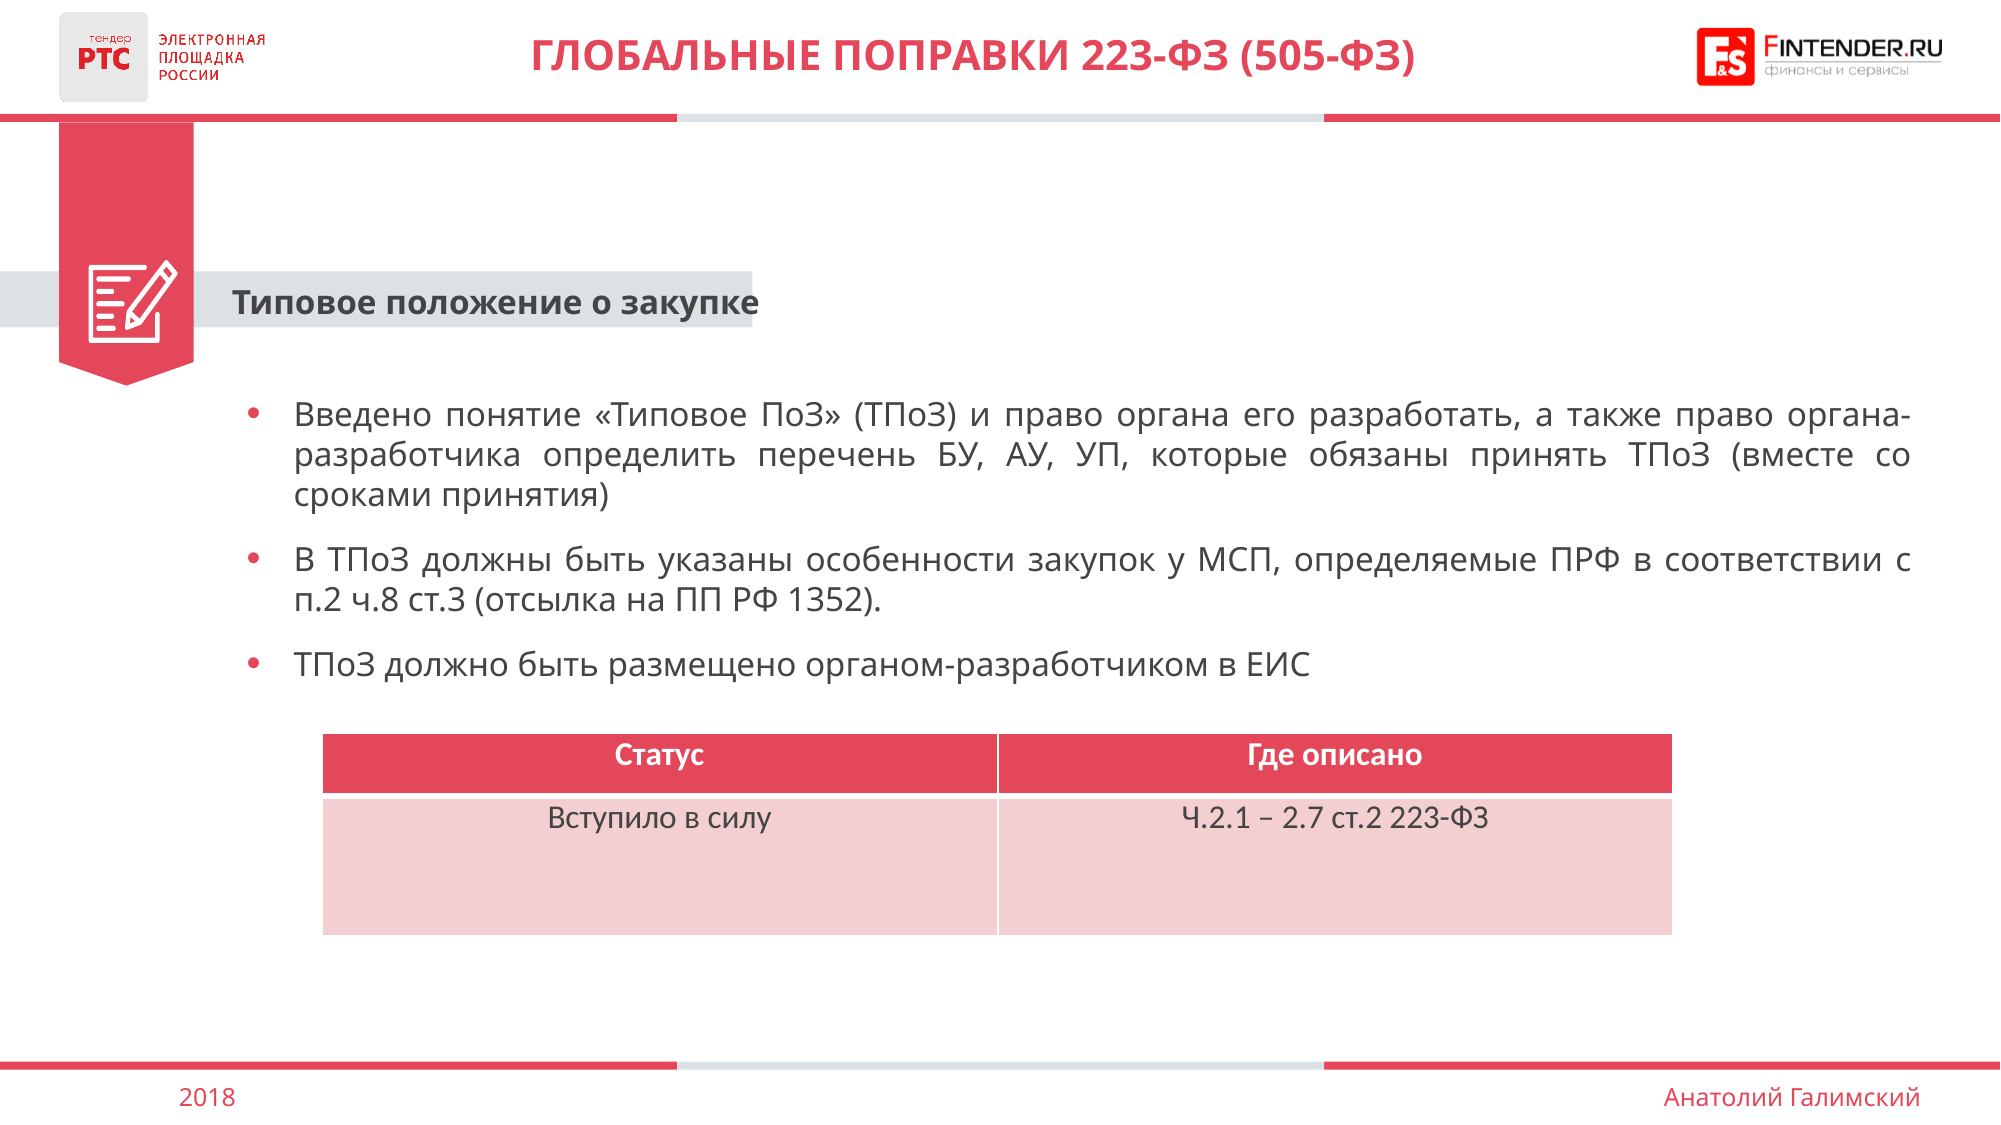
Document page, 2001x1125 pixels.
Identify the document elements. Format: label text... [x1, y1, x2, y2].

picture [1696, 18, 1942, 95]
table_header Где описано [999, 734, 1672, 793]
text_box [195, 270, 753, 328]
text_box 2018 [0, 1073, 415, 1119]
picture [59, 12, 265, 102]
text_box Анатолий Галимский [1584, 1073, 2000, 1119]
text_box Типовое положение о закупке [231, 281, 960, 322]
text_box [124, 260, 178, 330]
table_header Статус [323, 734, 997, 793]
table_cell Вступило в силу [323, 799, 997, 935]
text_box [0, 270, 58, 328]
text_box [58, 121, 195, 387]
table_cell Ч.2.1 – 2.7 ст.2 223-ФЗ [999, 799, 1672, 935]
text_box Введено понятие «Типовое ПоЗ» (ТПоЗ) и право органа его разработать, а также право органа-разработчика определить перечень БУ, АУ, УП, которые обязаны принять ТПоЗ (вместе со сроками принятия) В ТПоЗ должны быть указаны особенности закупок у МСП, определяемые ПРФ в соответствии с п.2 ч.8 ст.3 (отсылка на ПП РФ 1352). ТПоЗ должно быть размещено органом-разработчиком в ЕИС [231, 385, 1929, 1015]
text_box [88, 264, 160, 343]
title ГЛОБАЛЬНЫЕ ПОПРАВКИ 223-фз (505-фз) [294, 0, 1652, 114]
